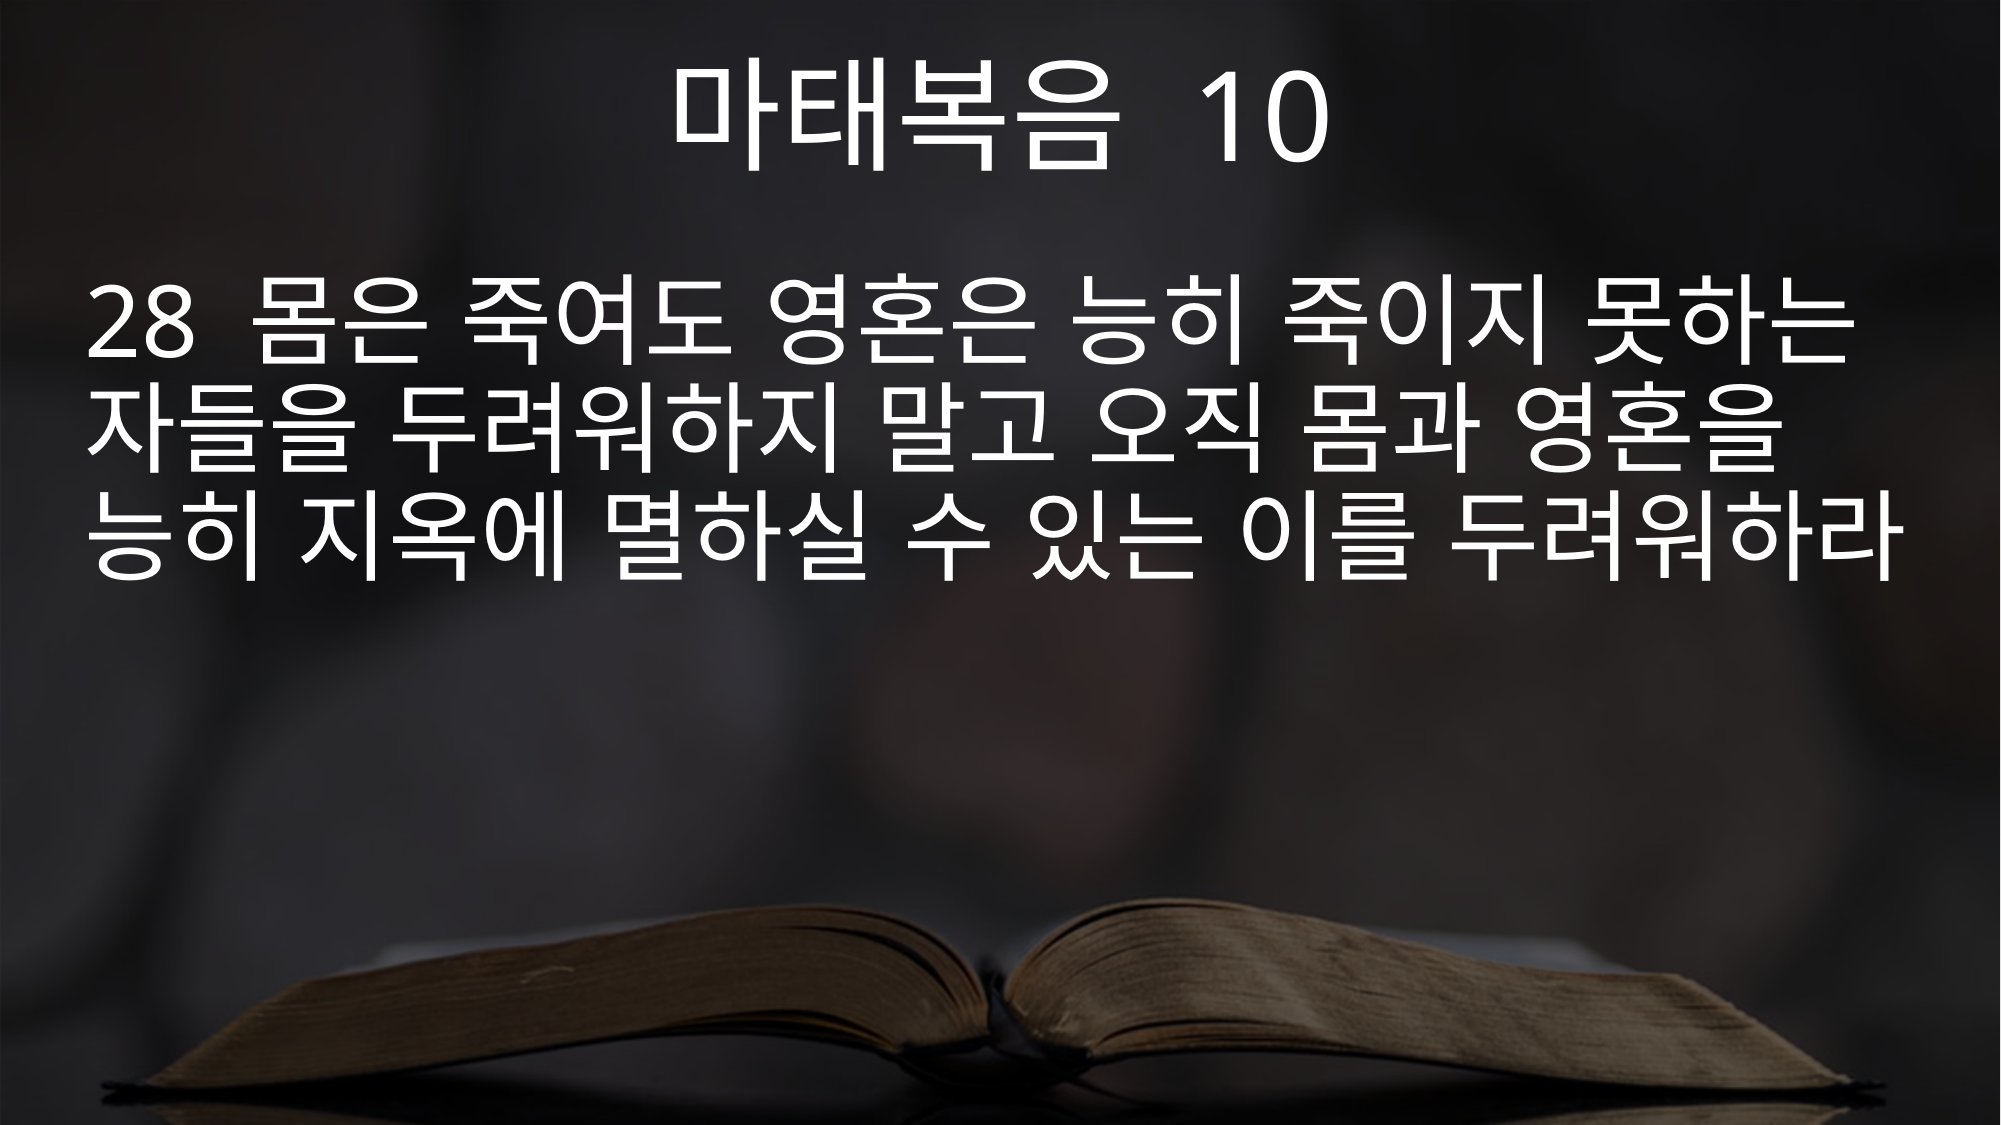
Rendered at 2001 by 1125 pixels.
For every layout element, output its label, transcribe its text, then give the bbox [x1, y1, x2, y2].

picture [0, 0, 2001, 1125]
footer 마태복음 10 [0, 32, 2000, 192]
list 28 몸은 죽여도 영혼은 능히 죽이지 못하는 자들을 두려워하지 말고 오직 몸과 영혼을 능히 지옥에 멸하실 수 있는 이를 두려워하라 [69, 263, 1953, 423]
